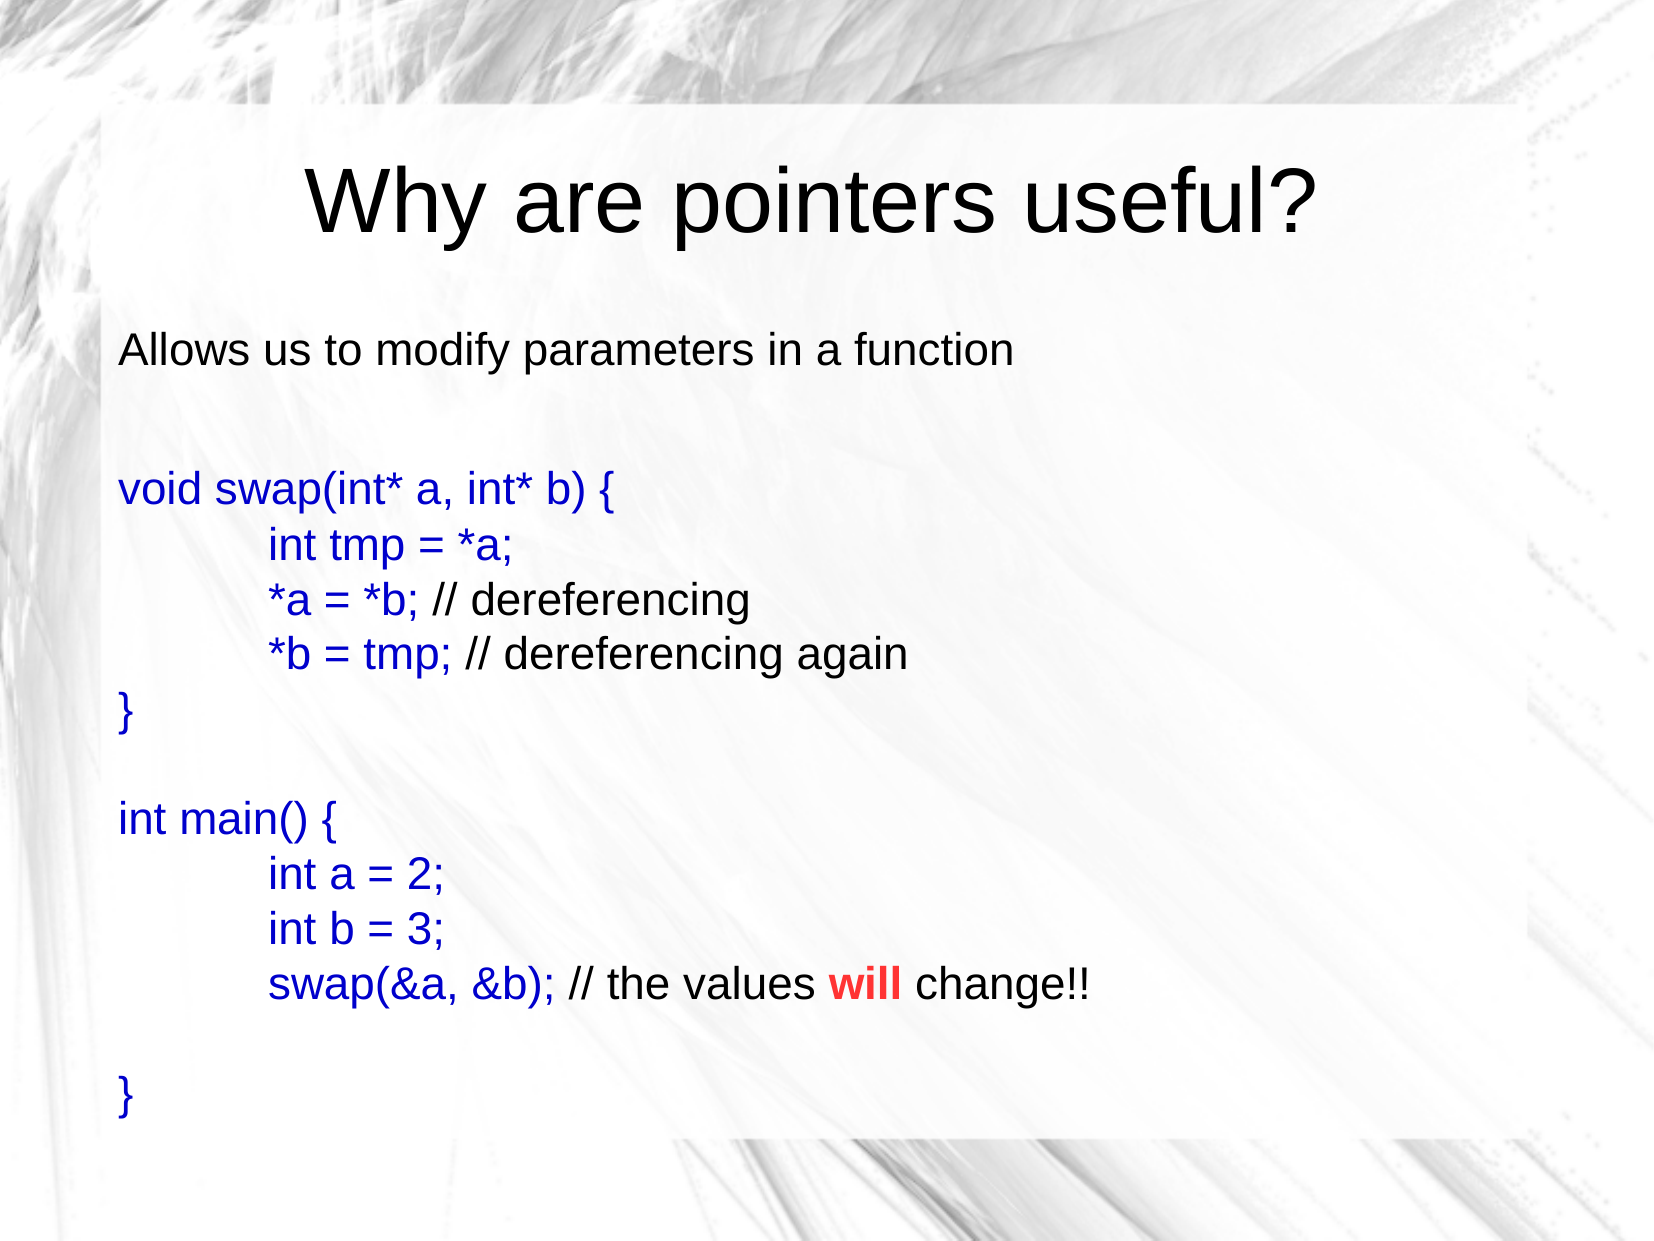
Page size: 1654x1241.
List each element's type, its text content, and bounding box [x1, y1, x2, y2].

picture [0, 0, 1654, 1241]
title Why are pointers useful? [118, 112, 1506, 281]
list Allows us to modify parameters in a function void swap(int* a, int* b) { int tmp = *a; *a = *b; // dereferencing *b = tmp; // dereferencing again } int main() { int a = 2; int b = 3; swap(&a, &b); // the values will change!! } [118, 319, 1571, 1159]
